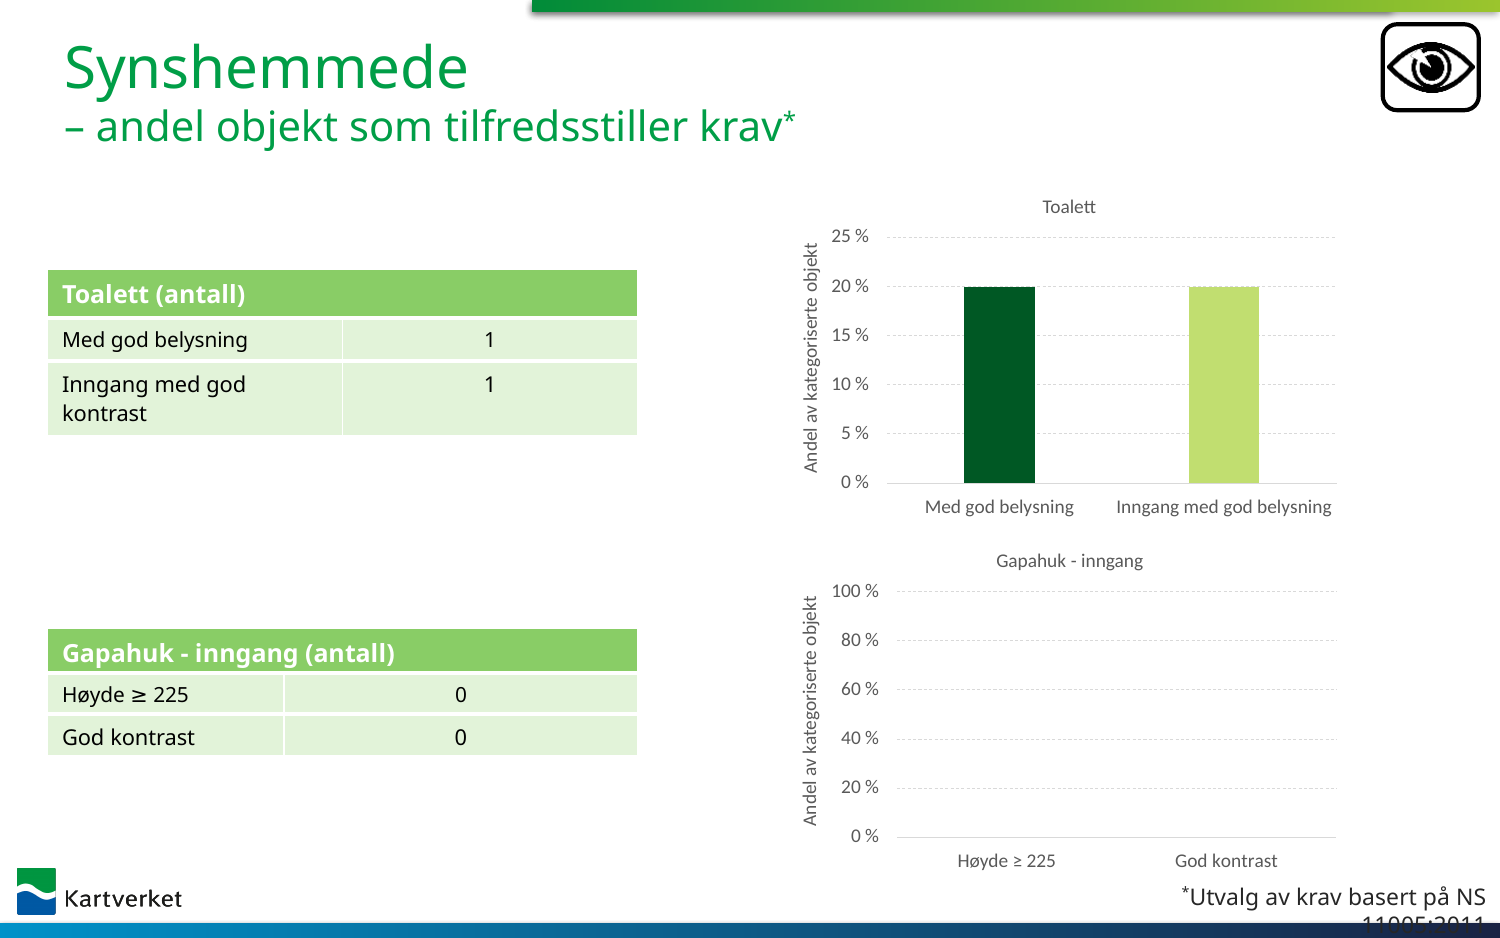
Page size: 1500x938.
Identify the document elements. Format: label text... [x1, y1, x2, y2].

text_box Synshemmede – andel objekt som tilfredsstiller krav* [49, 24, 1431, 158]
table_cell Inngang med god kontrast [48, 363, 342, 435]
table_cell 0 [285, 716, 637, 755]
picture [791, 541, 1348, 880]
table_header Toalett (antall) [48, 270, 637, 316]
table_cell Høyde ≥ 225 [48, 675, 283, 712]
text_box *Utvalg av krav basert på NS 11005:2011 [1068, 873, 1500, 938]
table_cell Med god belysning [48, 320, 342, 359]
picture [791, 187, 1348, 526]
table_cell 1 [343, 320, 637, 359]
table_cell 1 [343, 363, 637, 435]
table_cell 0 [285, 675, 637, 712]
table_cell God kontrast [48, 716, 283, 755]
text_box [1382, 24, 1480, 111]
table_header Gapahuk - inngang (antall) [48, 629, 637, 671]
